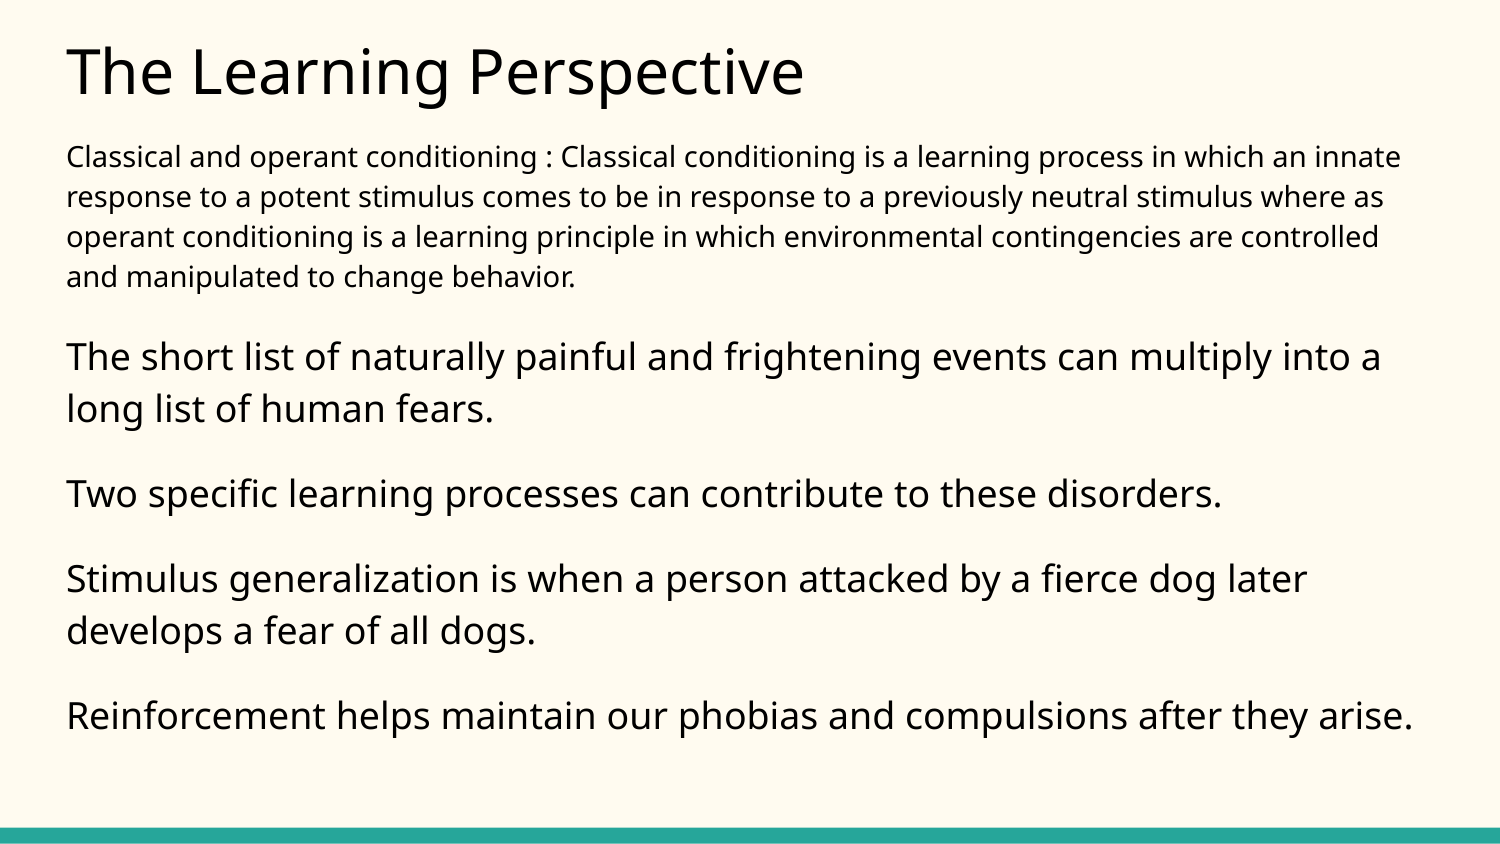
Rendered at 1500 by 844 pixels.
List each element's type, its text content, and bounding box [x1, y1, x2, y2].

list Classical and operant conditioning : Classical conditioning is a learning process in which an innate response to a potent stimulus comes to be in response to a previously neutral stimulus where as operant conditioning is a learning principle in which environmental contingencies are controlled and manipulated to change behavior. The short list of naturally painful and frightening events can multiply into a long list of human fears. Two specific learning processes can contribute to these disorders. Stimulus generalization is when a person attacked by a fierce dog later develops a fear of all dogs. Reinforcement helps maintain our phobias and compulsions after they arise. [51, 117, 1449, 675]
title The Learning Perspective [51, 17, 1449, 117]
